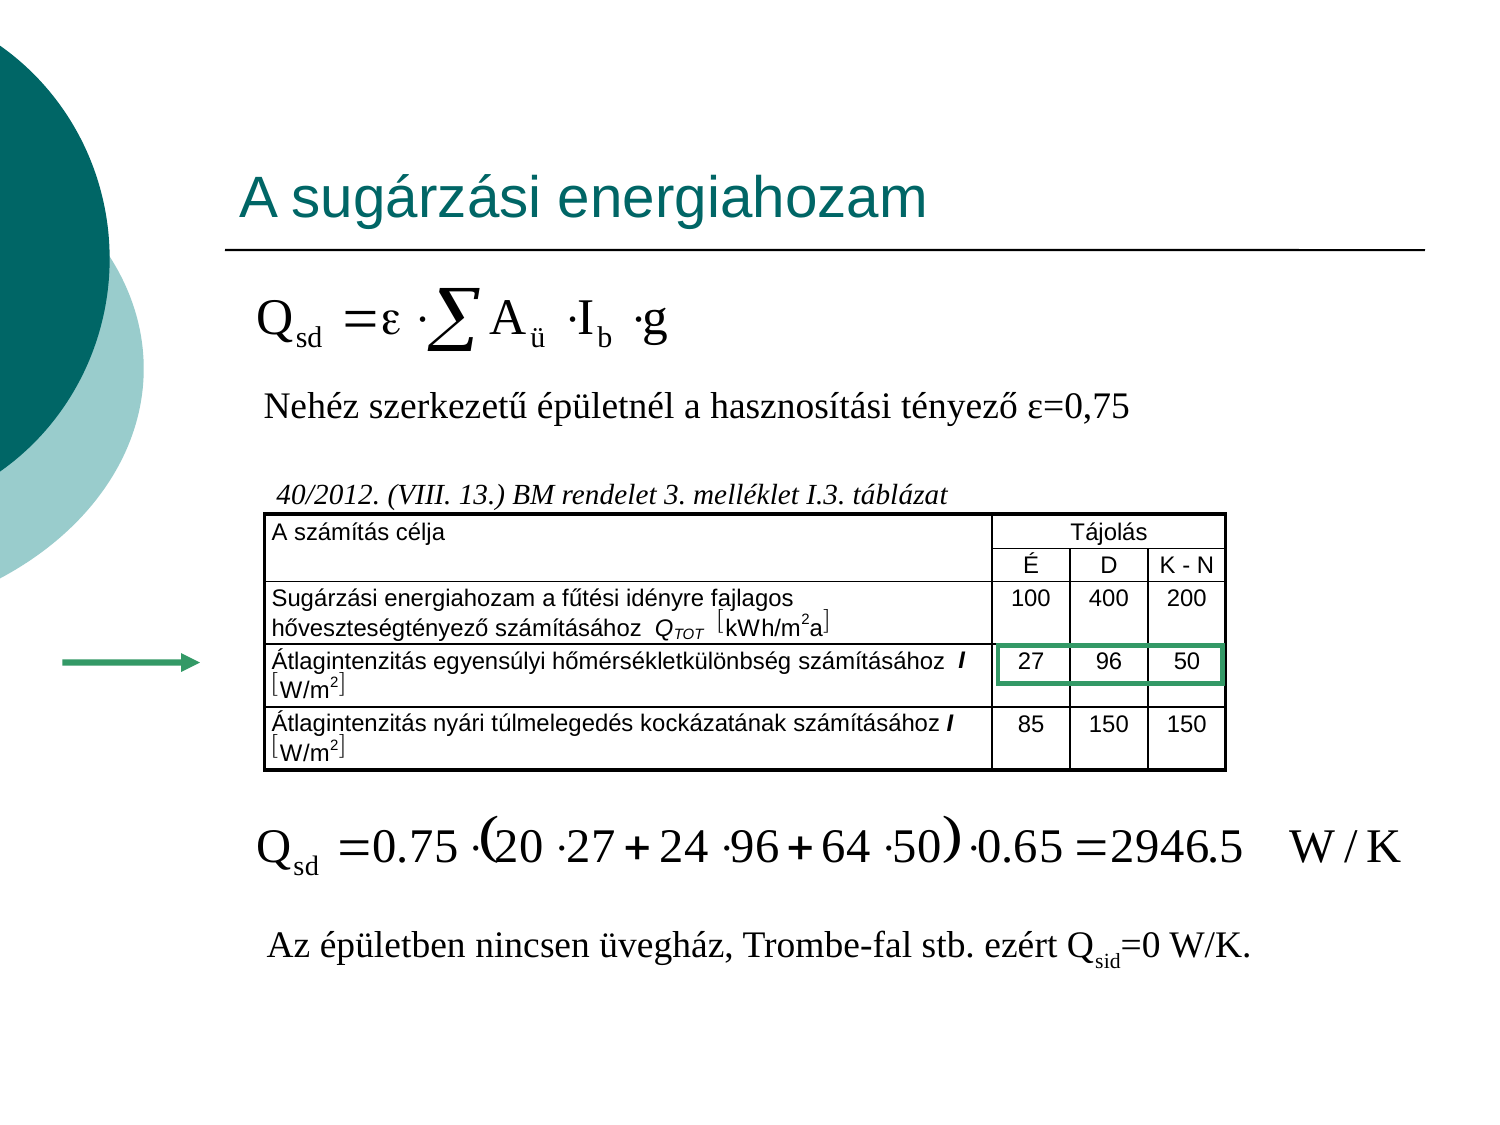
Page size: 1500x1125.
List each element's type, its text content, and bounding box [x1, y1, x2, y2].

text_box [262, 512, 1263, 802]
text_box Az épületben nincsen üvegház, Trombe-fal stb. ezért Qsid=0 W/K. [251, 912, 1277, 981]
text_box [249, 278, 680, 366]
text_box [62, 656, 200, 669]
text_box 40/2012. (VIII. 13.) BM rendelet 3. melléklet I.3. táblázat [261, 467, 1199, 511]
title A sugárzási energiahozam [224, 49, 1425, 237]
text_box Nehéz szerkezetű épületnél a hasznosítási tényező ε=0,75 [248, 373, 1156, 434]
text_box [249, 814, 1413, 888]
